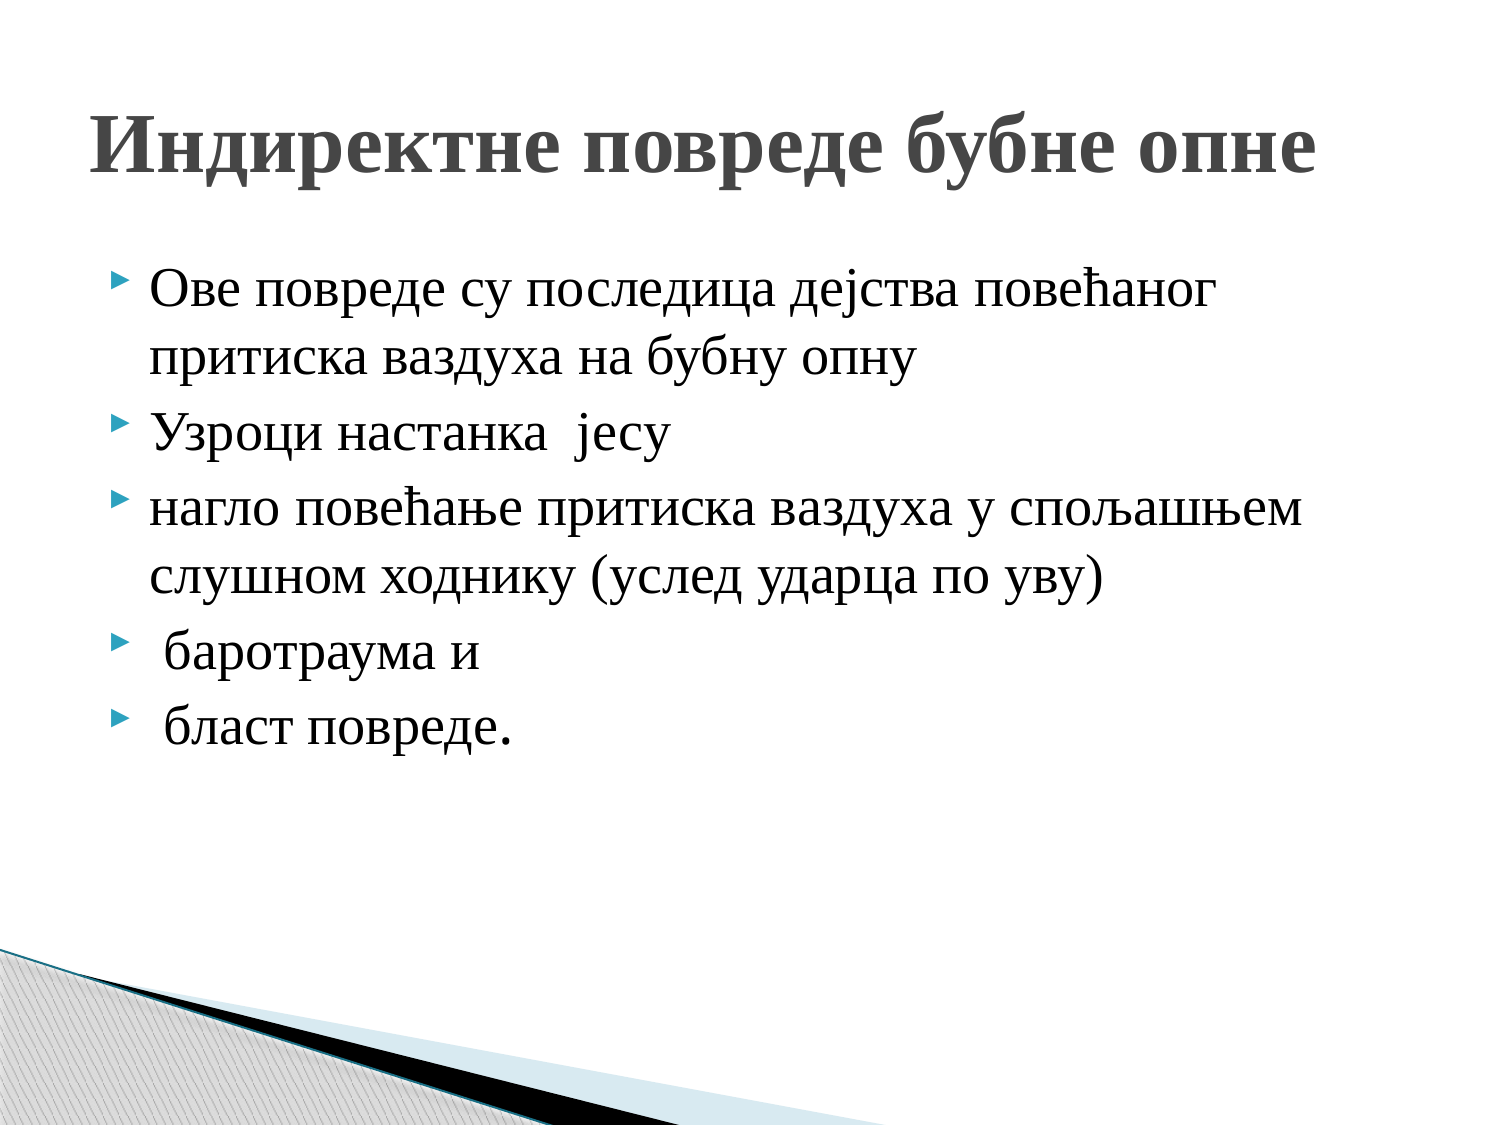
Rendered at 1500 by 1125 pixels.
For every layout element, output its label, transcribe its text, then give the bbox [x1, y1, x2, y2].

title Индиректне повреде бубне опне [75, 45, 1425, 233]
list Ове повреде су последица дејства повећаног притиска ваздуха на бубну опну Узроци настанка јесу нагло повећање притиска ваздуха у спољашњем слушном ходнику (услед ударца по уву) баротраума и бласт повреде. [74, 242, 1426, 986]
